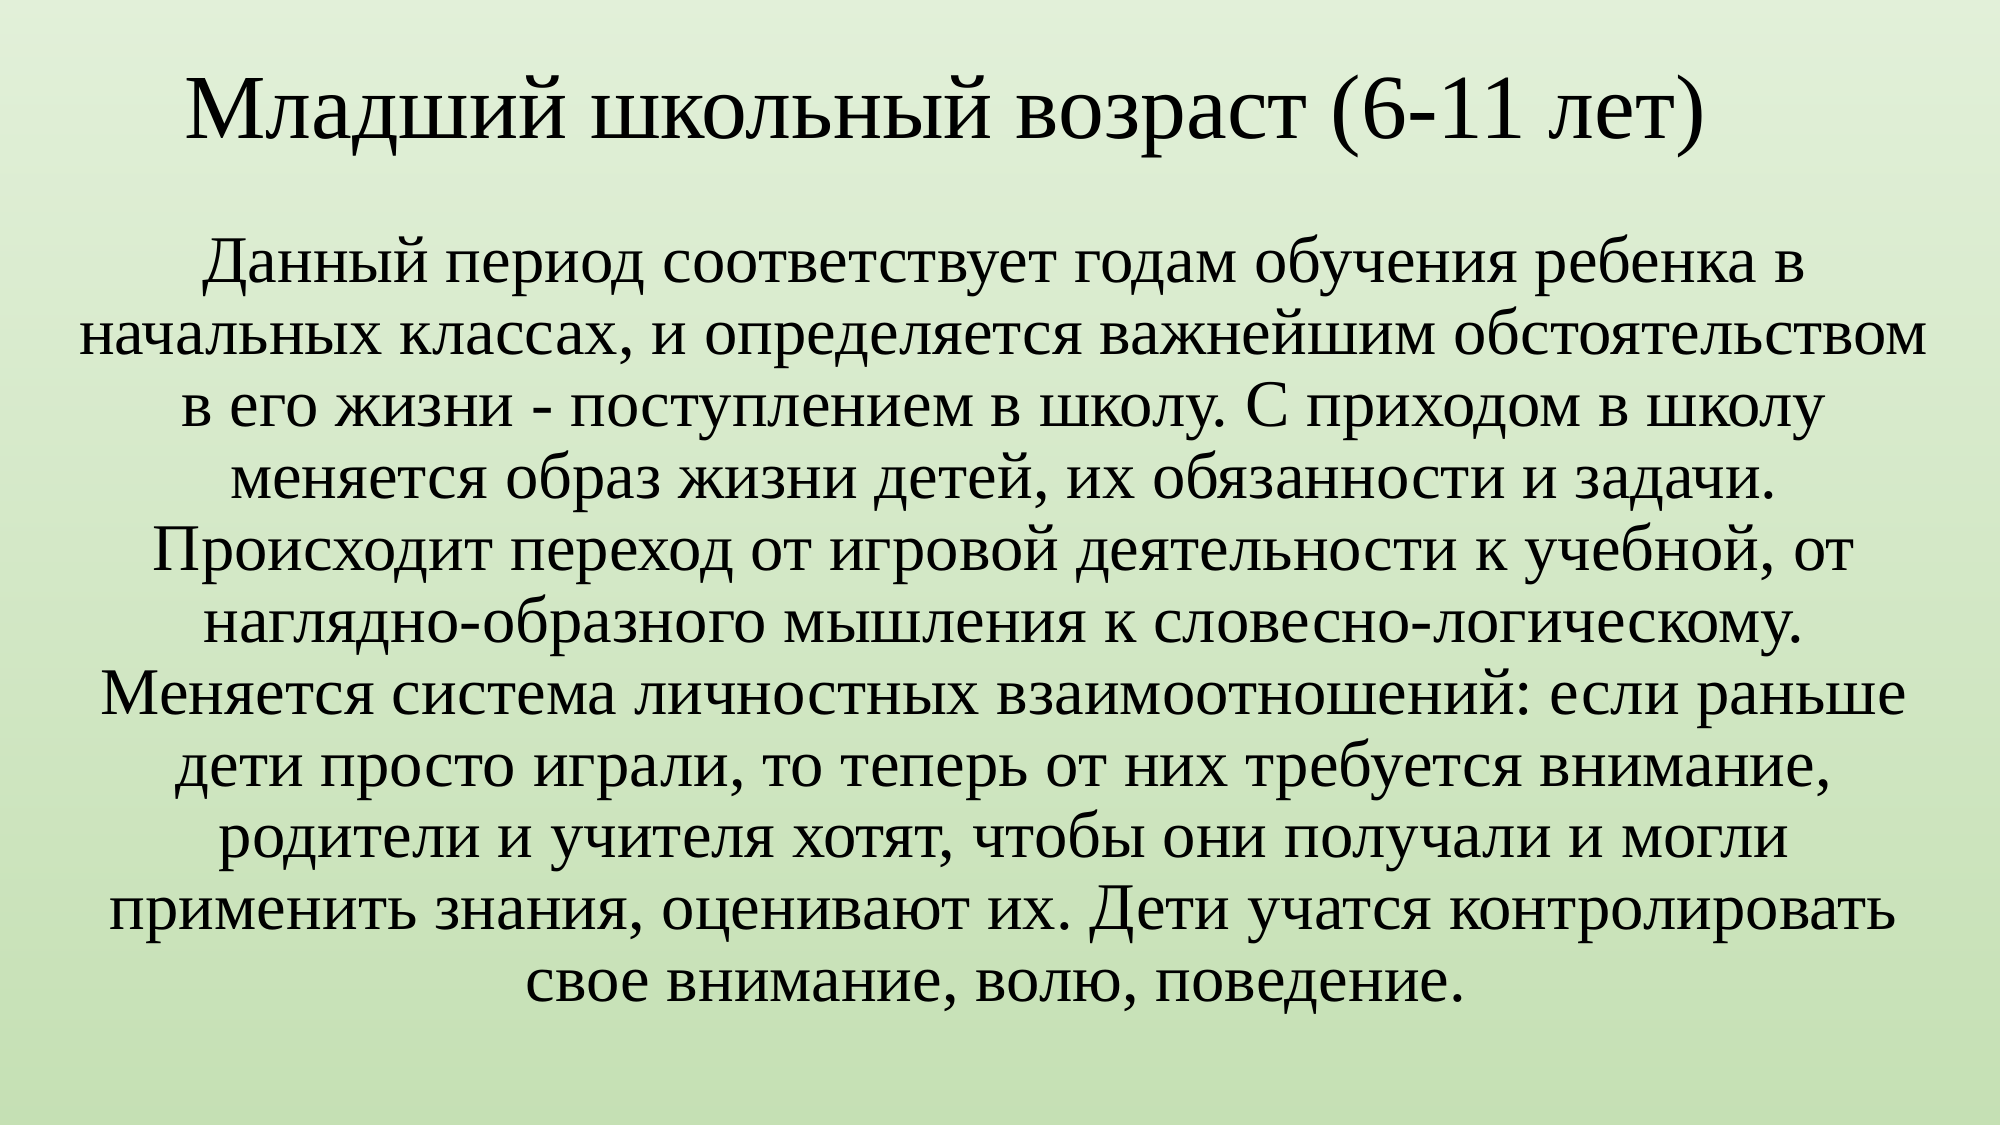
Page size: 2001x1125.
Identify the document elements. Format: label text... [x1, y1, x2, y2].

title Младший школьный возраст (6-11 лет) [169, 0, 1895, 217]
list Данный период соответствует годам обучения ребенка в начальных классах, и определяется важнейшим обстоятельством в его жизни - поступлением в школу. С приходом в школу меняется образ жизни детей, их обязанности и задачи. Происходит переход от игровой деятельности к учебной, от наглядно-образного мышления к словесно-логическому. Меняется система личностных взаимоотношений: если раньше дети просто играли, то теперь от них требуется внимание, родители и учителя хотят, чтобы они получали и могли применить знания, оценивают их. Дети учатся контролировать свое внимание, волю, поведение. [48, 217, 1961, 1066]
